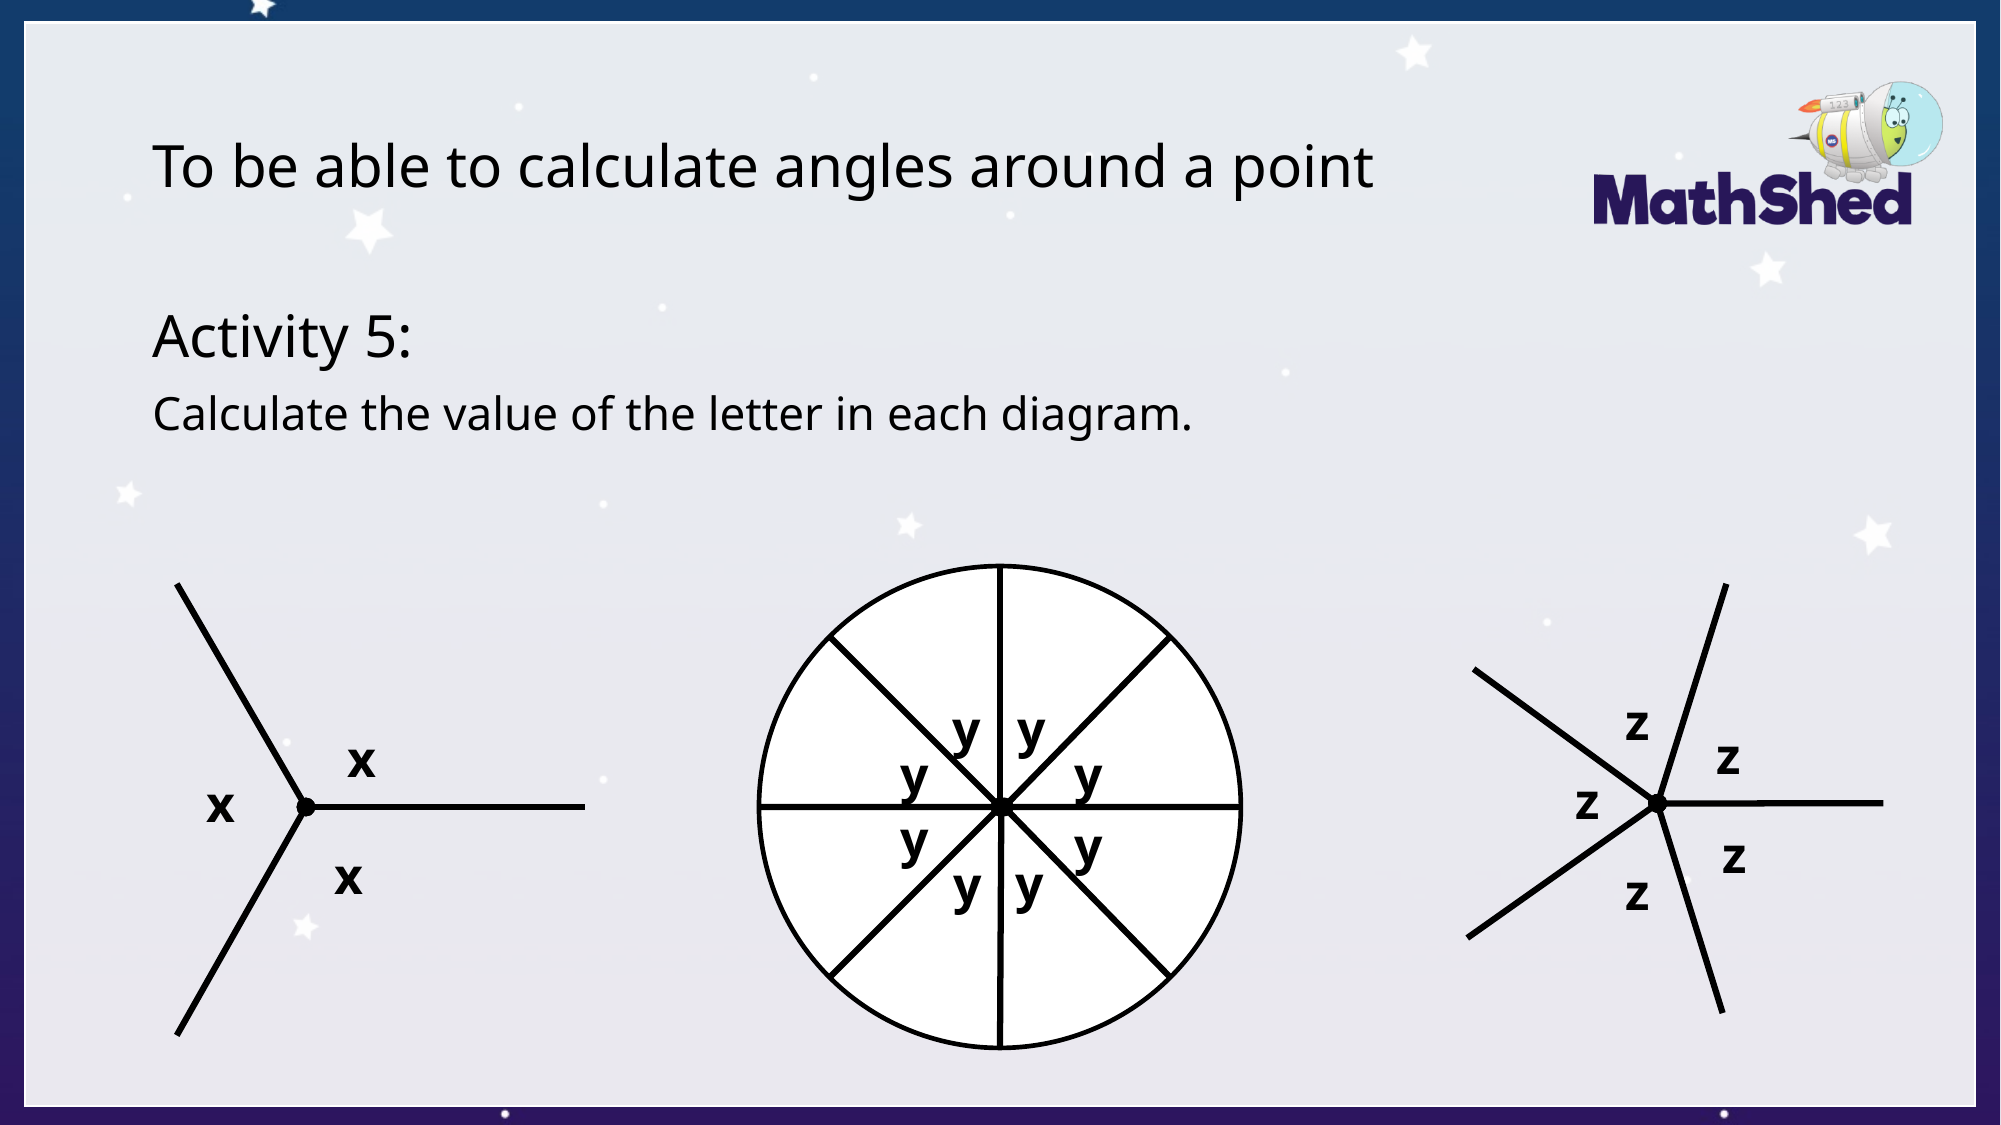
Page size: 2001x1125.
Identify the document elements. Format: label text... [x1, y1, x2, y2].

text_box [757, 565, 1242, 1049]
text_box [829, 636, 1000, 806]
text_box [1473, 668, 1658, 803]
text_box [1004, 636, 1171, 808]
picture [0, 0, 2001, 1125]
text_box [176, 807, 306, 1036]
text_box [1004, 808, 1171, 978]
title To be able to calculate angles around a point [137, 59, 1578, 278]
text_box x [319, 837, 379, 913]
text_box z [1723, 815, 1763, 891]
text_box z [1727, 716, 1756, 792]
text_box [1657, 803, 1723, 1014]
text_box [829, 807, 999, 978]
list Activity 5: Calculate the value of the letter in each diagram. [137, 299, 1863, 1014]
text_box x [332, 720, 391, 795]
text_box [176, 583, 306, 807]
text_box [1657, 583, 1727, 804]
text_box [1467, 803, 1657, 938]
